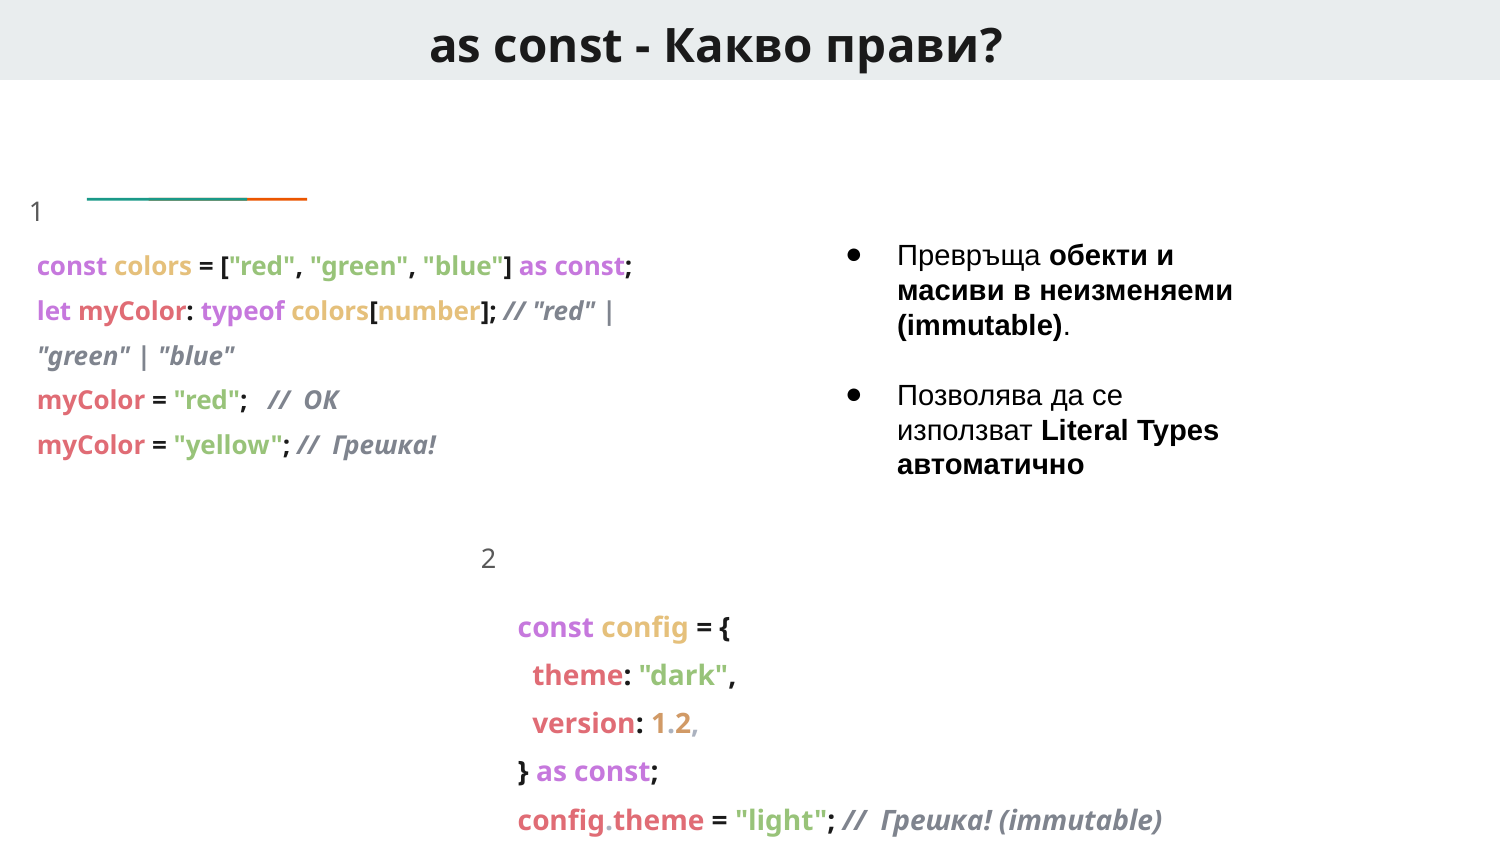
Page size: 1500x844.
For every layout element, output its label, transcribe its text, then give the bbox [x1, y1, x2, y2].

text_box const config = { theme: "dark", version: 1.2, } as const; config.theme = "light"; // Грешка! (immutable) [502, 579, 1207, 844]
text_box 2 [444, 526, 521, 593]
title as const - Какво прави? [120, 0, 1380, 88]
text_box 1 [0, 178, 62, 230]
text_box const colors = ["red", "green", "blue"] as const; let myColor: typeof colors[number]; // "red" | "green" | "blue" myColor = "red"; // ОК myColor = "yellow"; // Грешка! [21, 221, 701, 508]
text_box Превръща обекти и масиви в неизменяеми (immutable). Позволява да се използват Literal Types автоматично [807, 221, 1267, 479]
